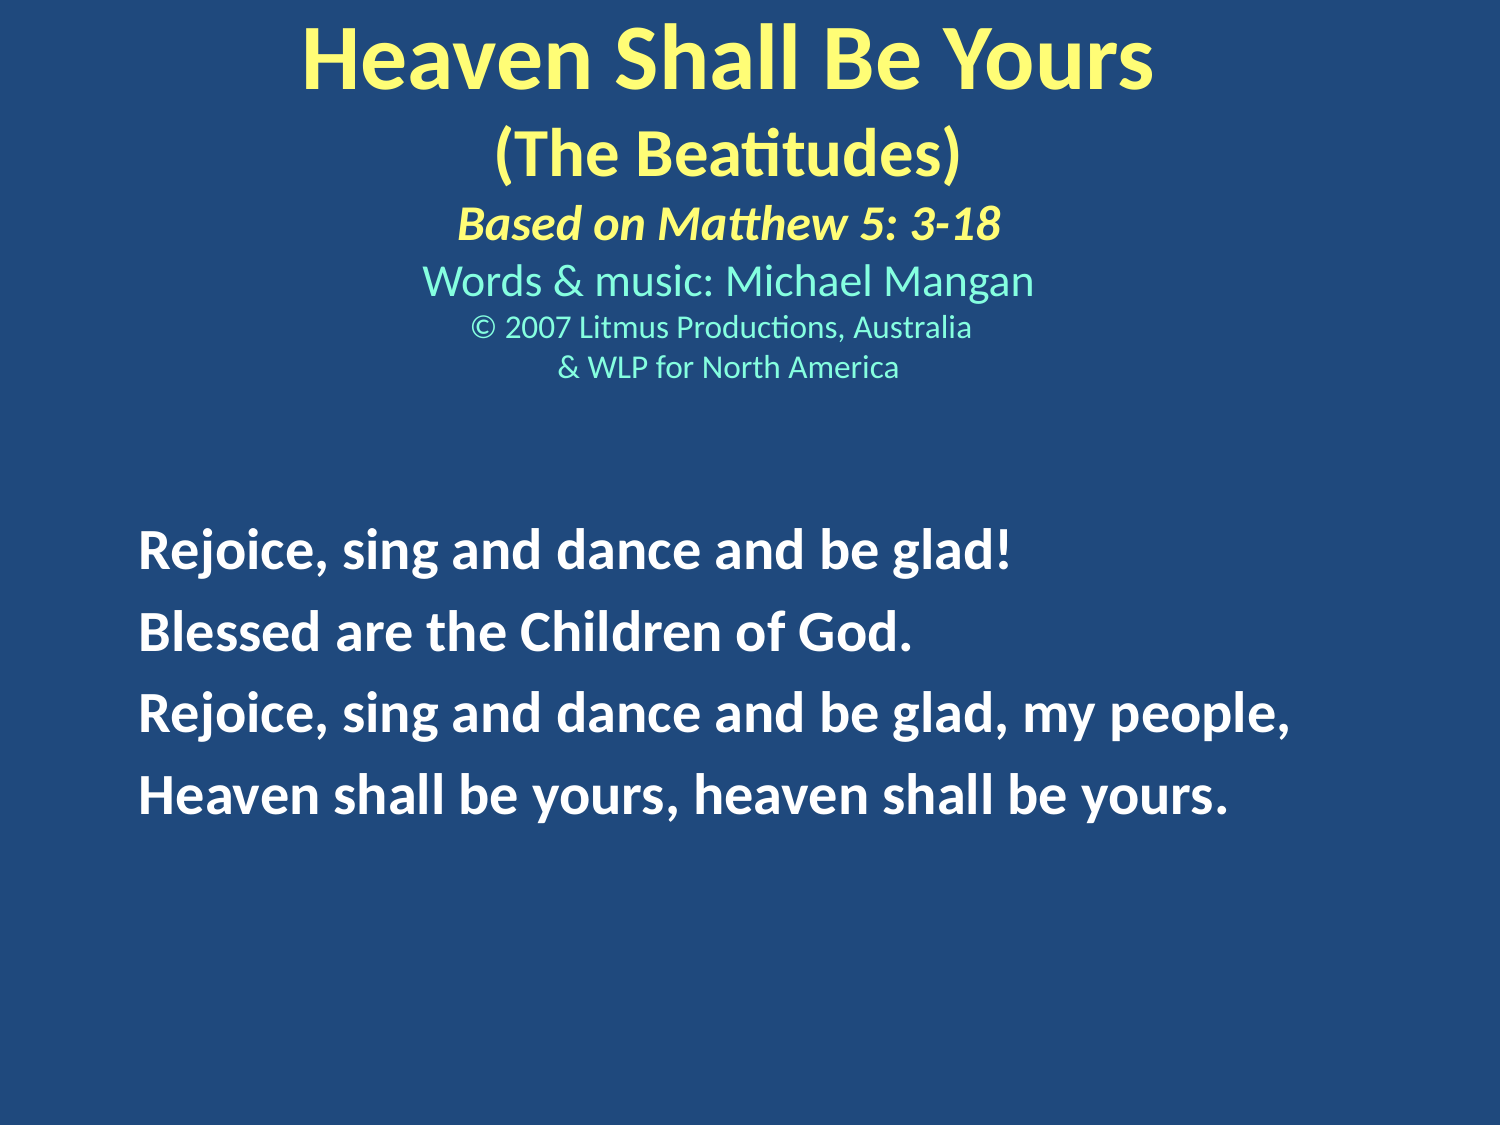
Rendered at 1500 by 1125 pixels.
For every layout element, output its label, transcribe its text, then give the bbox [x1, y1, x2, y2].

text_box Heaven Shall Be Yours (The Beatitudes) Based on Matthew 5: 3-18 Words & music: Michael Mangan © 2007 Litmus Productions, Australia & WLP for North America [41, 30, 1417, 350]
list Rejoice, sing and dance and be glad! Blessed are the Children of God. Rejoice, sing and dance and be glad, my people, Heaven shall be yours, heaven shall be yours. [123, 503, 1454, 844]
